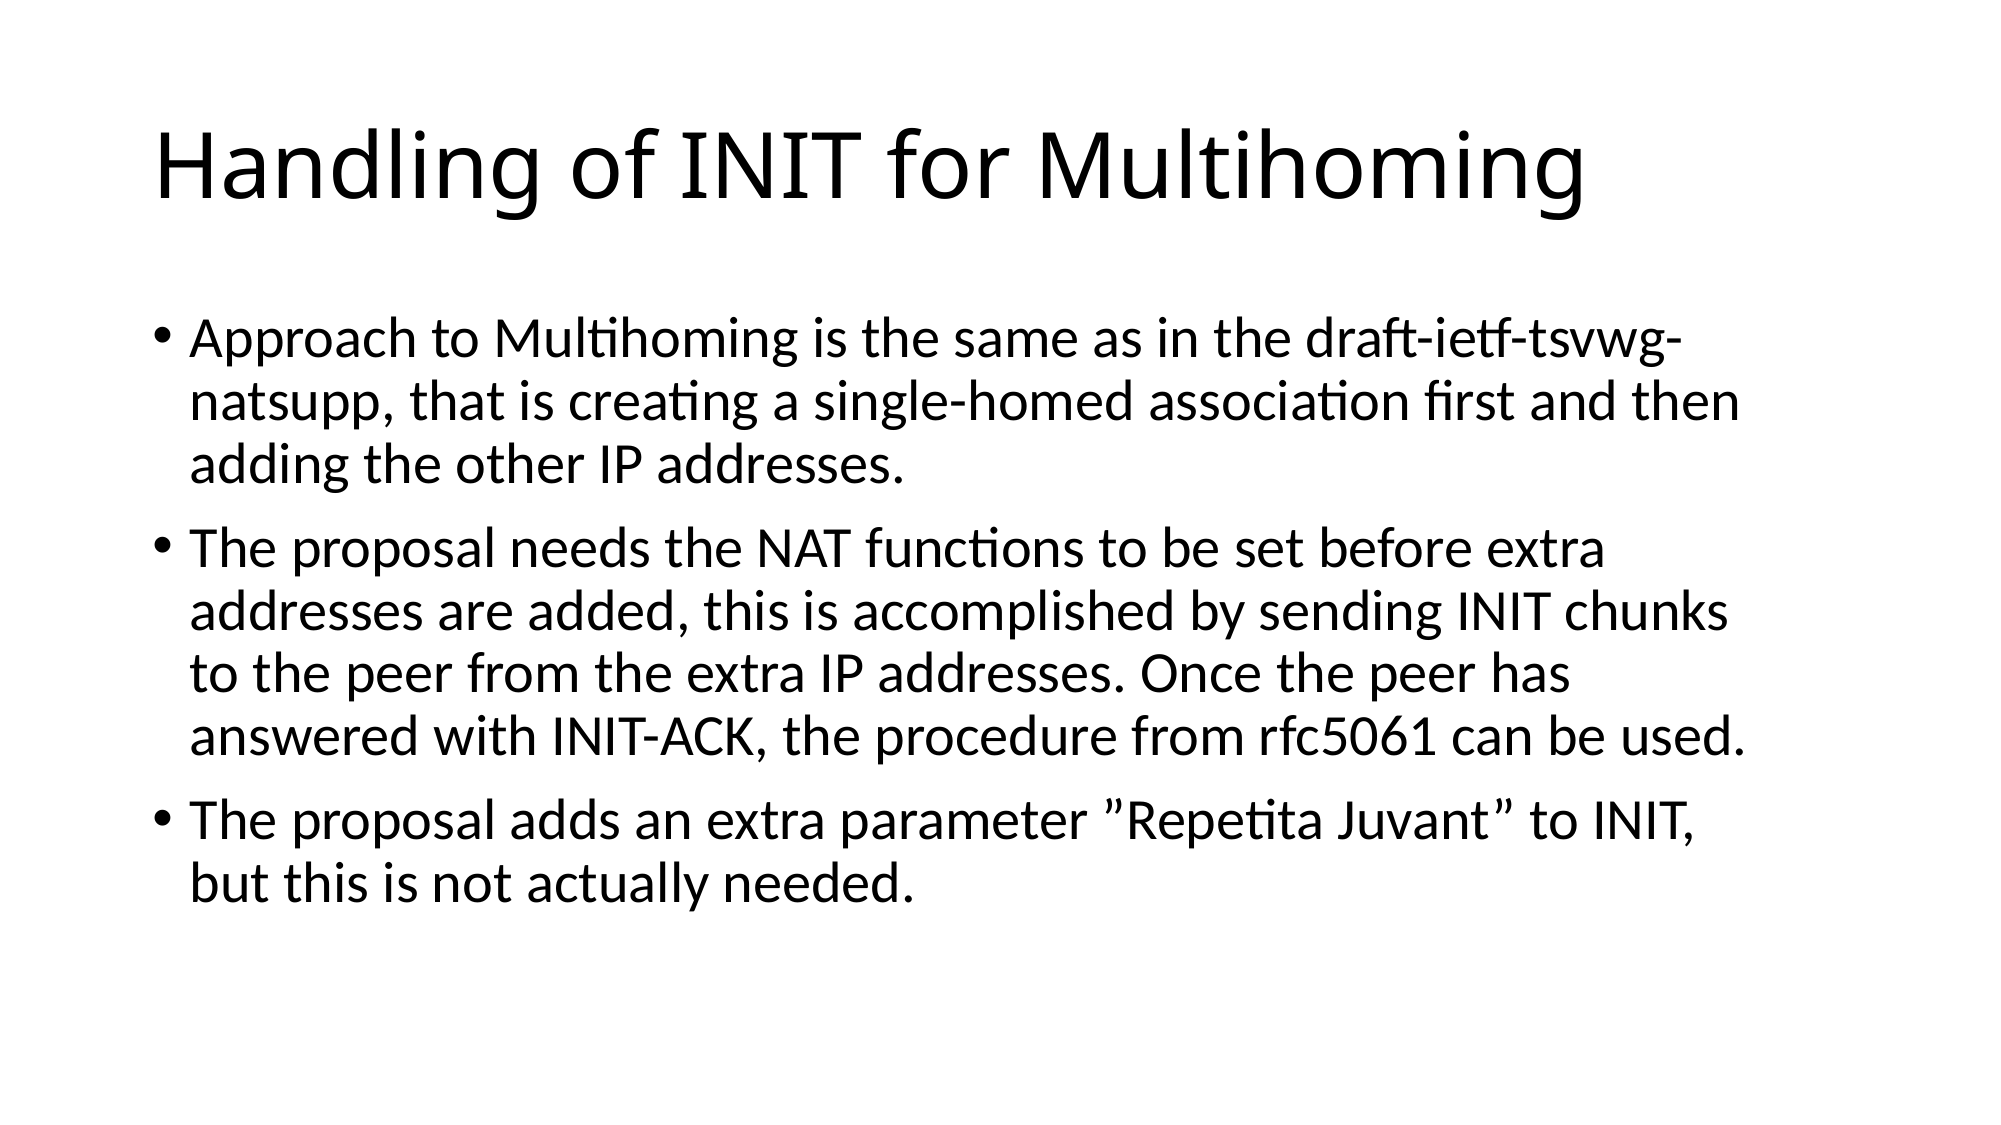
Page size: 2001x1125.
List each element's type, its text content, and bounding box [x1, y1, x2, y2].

list Approach to Multihoming is the same as in the draft-ietf-tsvwg-natsupp, that is creating a single-homed association first and then adding the other IP addresses. The proposal needs the NAT functions to be set before extra addresses are added, this is accomplished by sending INIT chunks to the peer from the extra IP addresses. Once the peer has answered with INIT-ACK, the procedure from rfc5061 can be used. The proposal adds an extra parameter ”Repetita Juvant” to INIT, but this is not actually needed. [137, 299, 1766, 1011]
title Handling of INIT for Multihoming [137, 59, 1863, 278]
